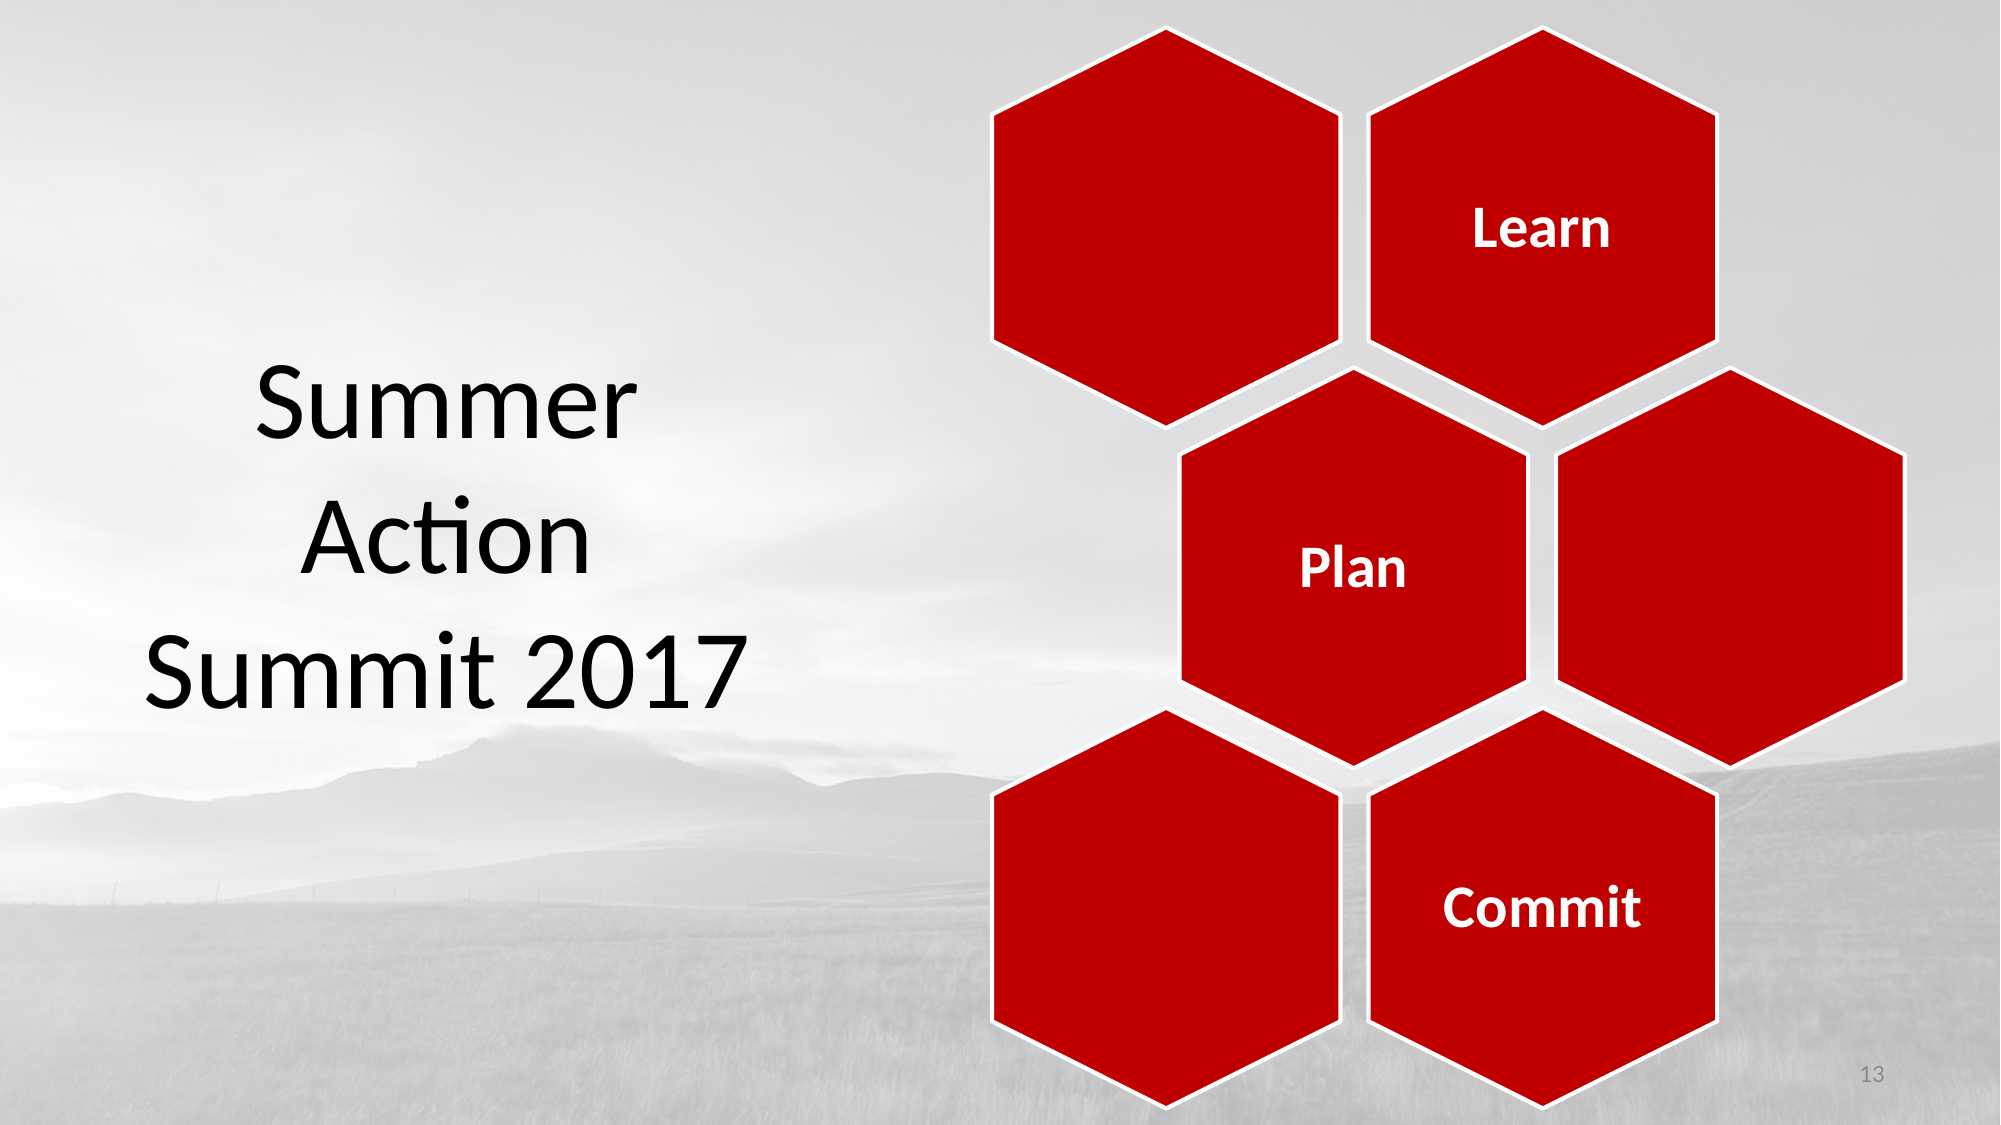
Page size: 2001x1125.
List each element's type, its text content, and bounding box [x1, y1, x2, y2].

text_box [731, 24, 2000, 1111]
text_box Summer Action Summit 2017 [96, 318, 726, 739]
